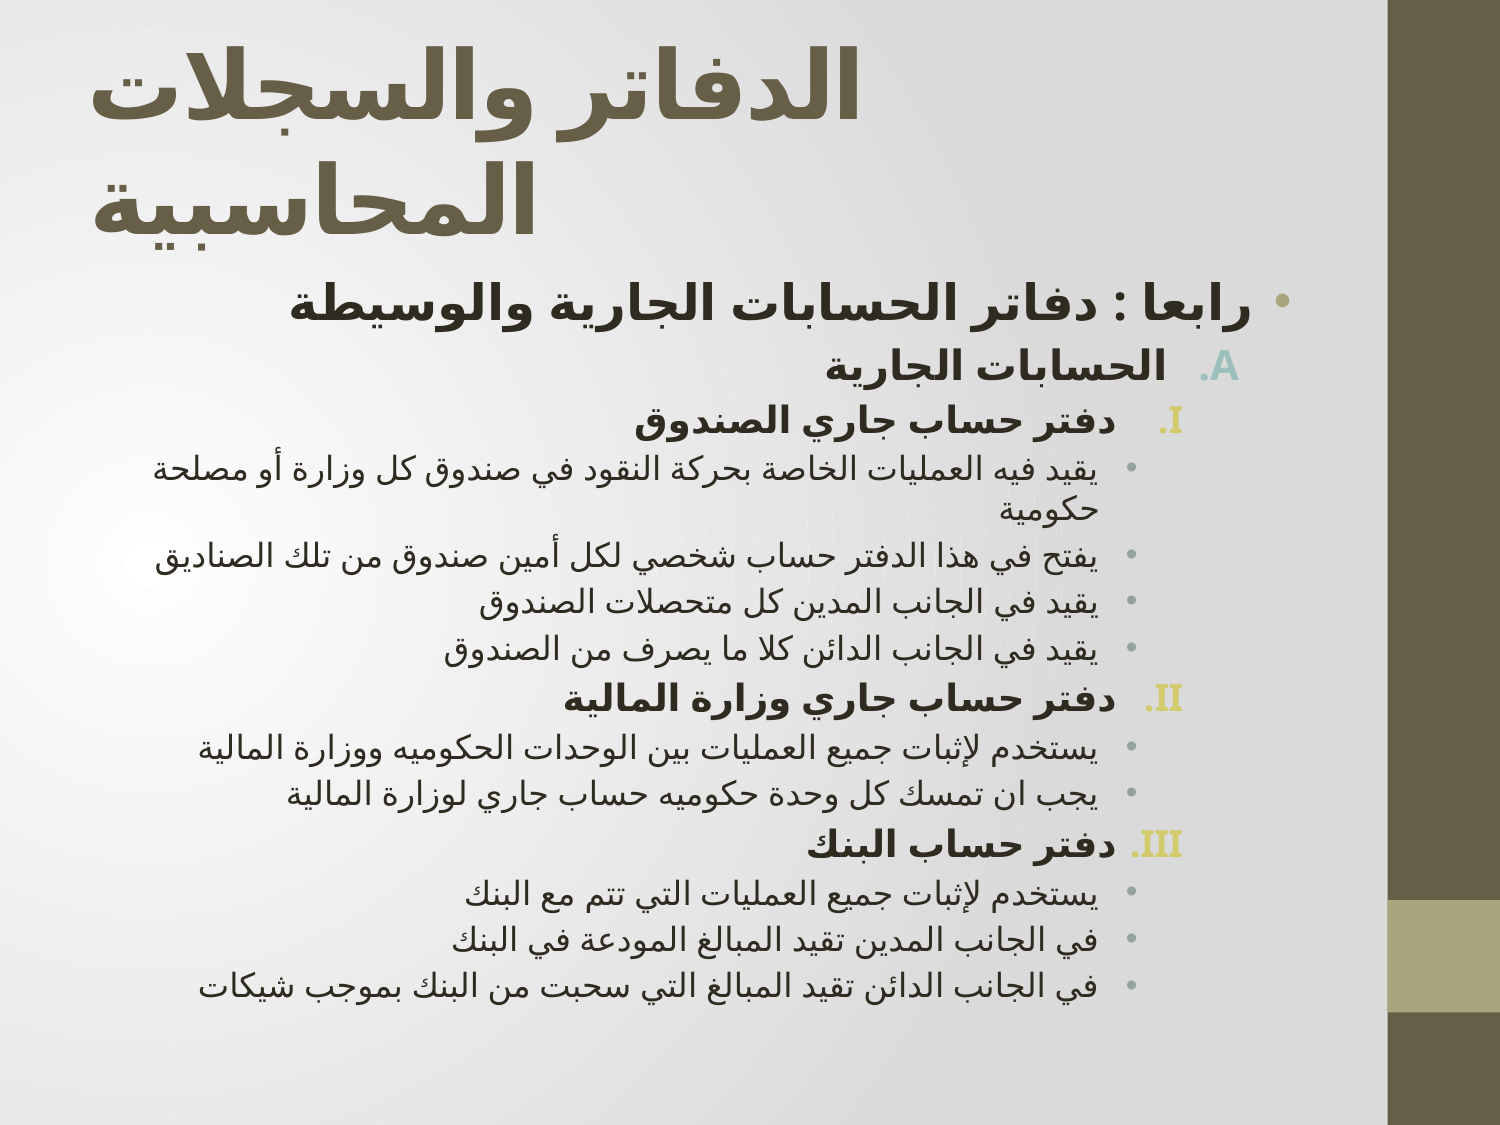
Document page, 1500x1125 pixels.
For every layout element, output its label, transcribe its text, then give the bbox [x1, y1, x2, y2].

title الدفاتر والسجلات المحاسبية [75, 45, 1325, 233]
list رابعا : دفاتر الحسابات الجارية والوسيطة الحسابات الجارية دفتر حساب جاري الصندوق يقيد فيه العمليات الخاصة بحركة النقود في صندوق كل وزارة أو مصلحة حكومية يفتح في هذا الدفتر حساب شخصي لكل أمين صندوق من تلك الصناديق يقيد في الجانب المدين كل متحصلات الصندوق يقيد في الجانب الدائن كلا ما يصرف من الصندوق دفتر حساب جاري وزارة المالية يستخدم لإثبات جميع العمليات بين الوحدات الحكوميه ووزارة المالية يجب ان تمسك كل وحدة حكوميه حساب جاري لوزارة المالية دفتر حساب البنك يستخدم لإثبات جميع العمليات التي تتم مع البنك في الجانب المدين تقيد المبالغ المودعة في البنك في الجانب الدائن تقيد المبالغ التي سحبت من البنك بموجب شيكات [75, 262, 1325, 1050]
